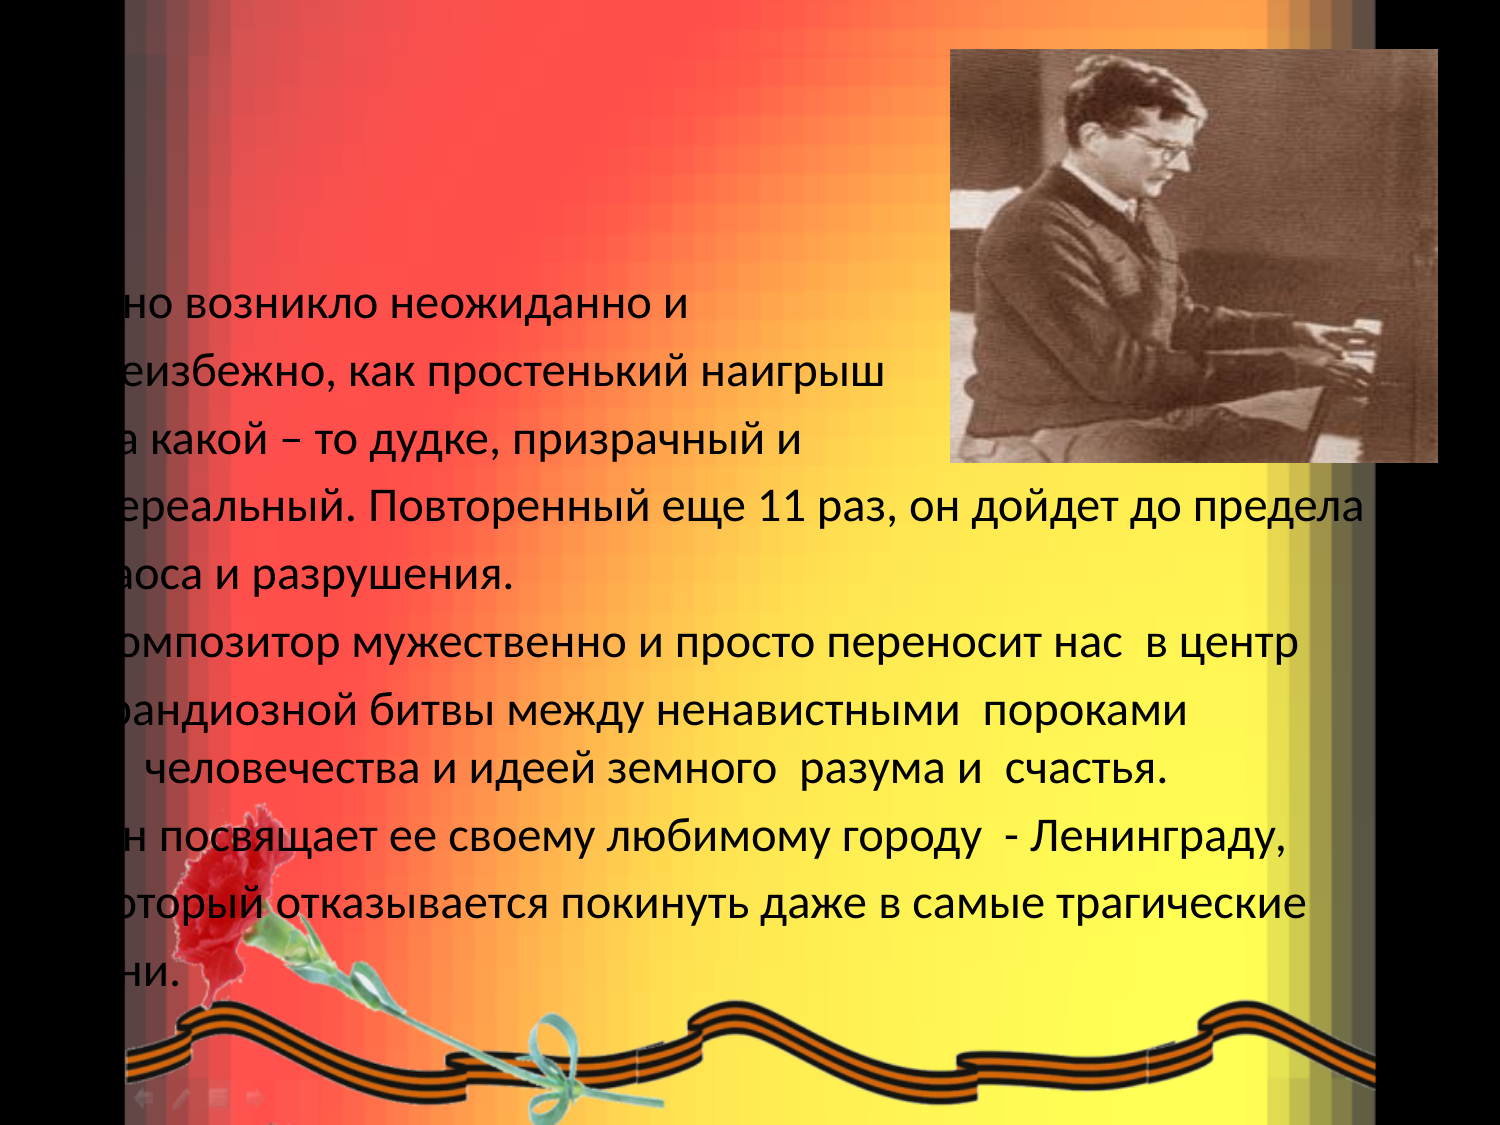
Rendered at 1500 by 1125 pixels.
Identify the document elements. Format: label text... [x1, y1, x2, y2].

picture [0, 0, 1500, 1125]
list Оно возникло неожиданно и Неизбежно, как простенький наигрыш на какой – то дудке, призрачный и нереальный. Повторенный еще 11 раз, он дойдет до предела хаоса и разрушения. Композитор мужественно и просто переносит нас в центр грандиозной битвы между ненавистными пороками человечества и идеей земного разума и счастья. Он посвящает ее своему любимому городу - Ленинграду, который отказывается покинуть даже в самые трагические дни. [75, 262, 1425, 1005]
